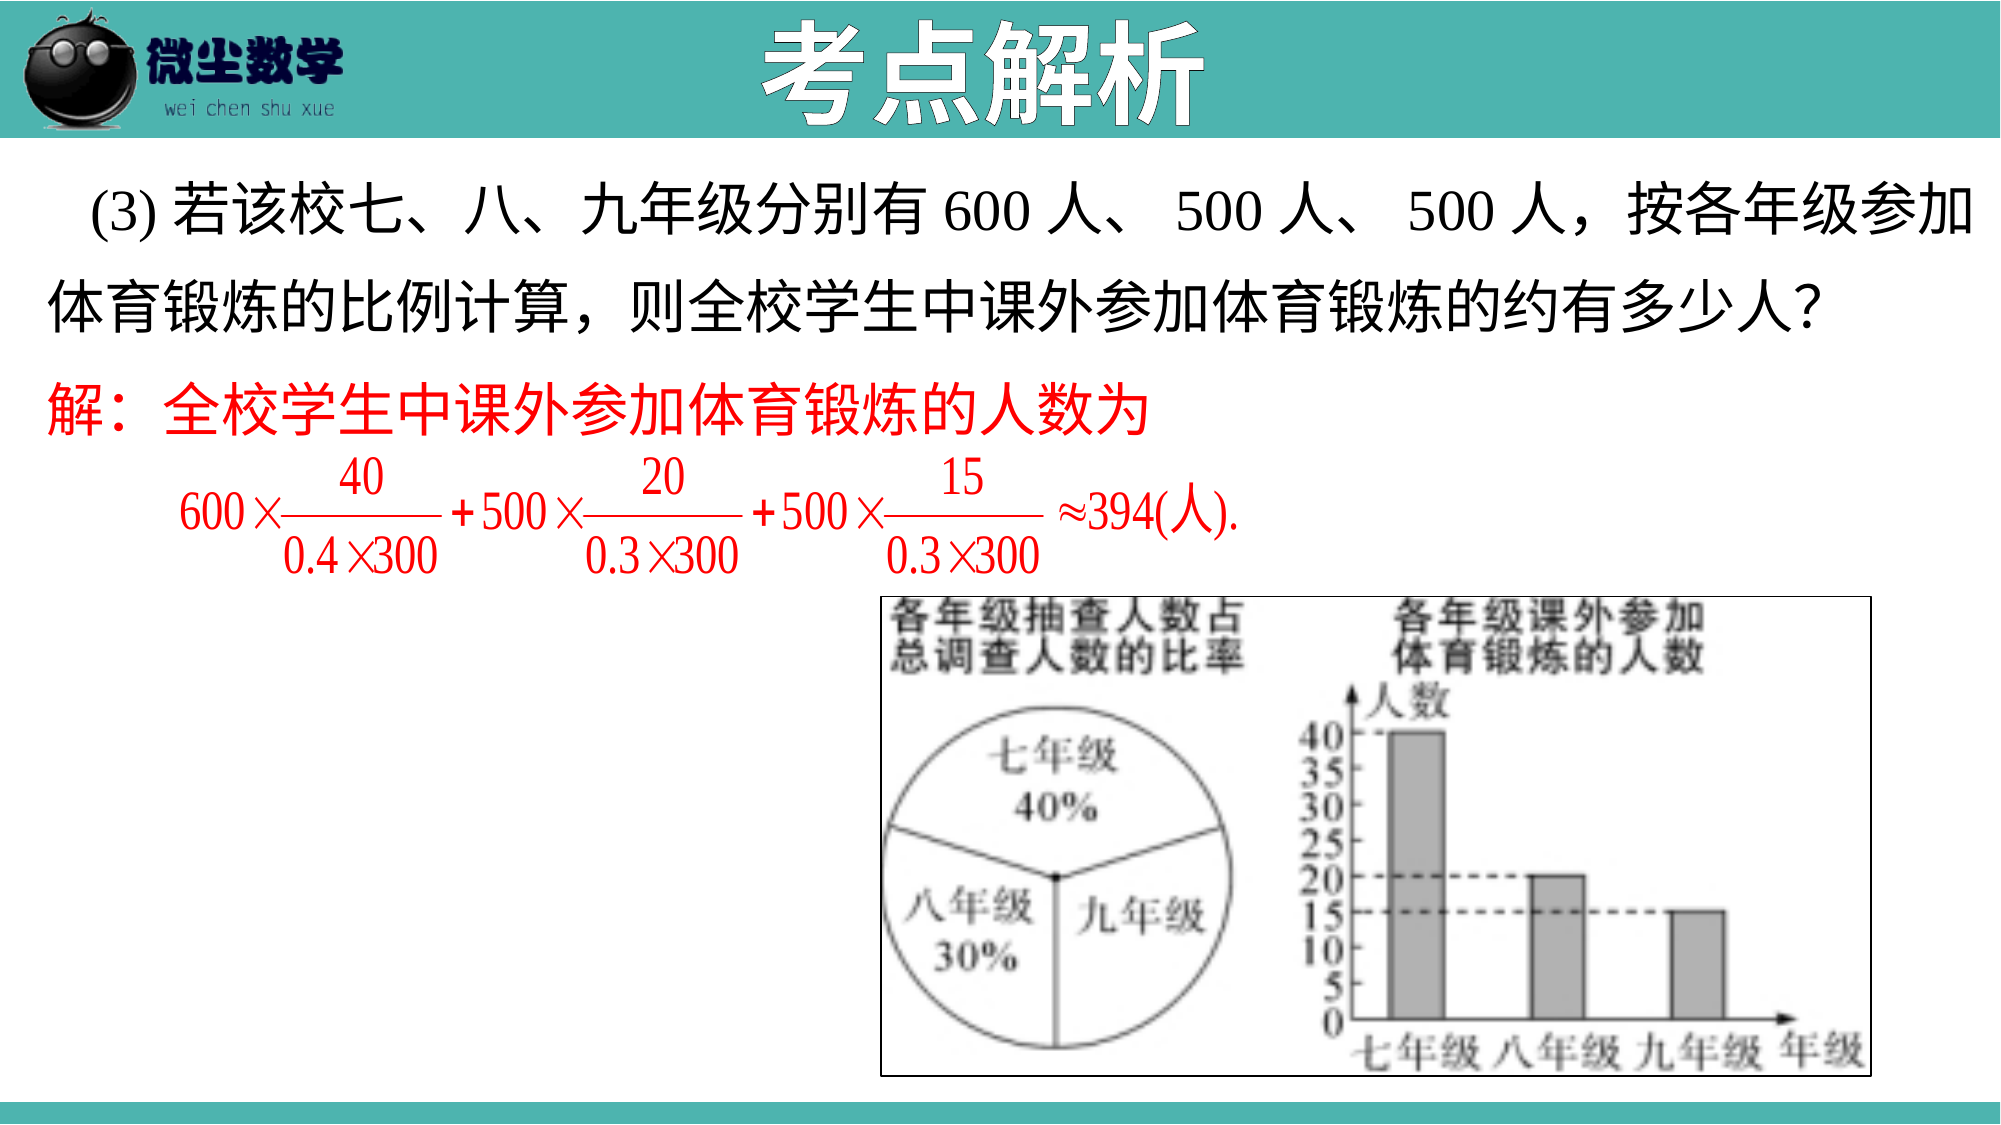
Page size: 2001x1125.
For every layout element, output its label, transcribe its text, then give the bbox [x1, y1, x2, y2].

text_box 考点解析 [742, 0, 1223, 146]
text_box 解：全校学生中课外参加体育锻炼的人数为 [31, 344, 1498, 451]
text_box (3)若该校七、八、九年级分别有600人、500人、500人，按各年级参加体育锻炼的比例计算，则全校学生中课外参加体育锻炼的约有多少人？ [31, 137, 2000, 348]
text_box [173, 441, 1247, 586]
picture [0, 1, 2001, 1124]
